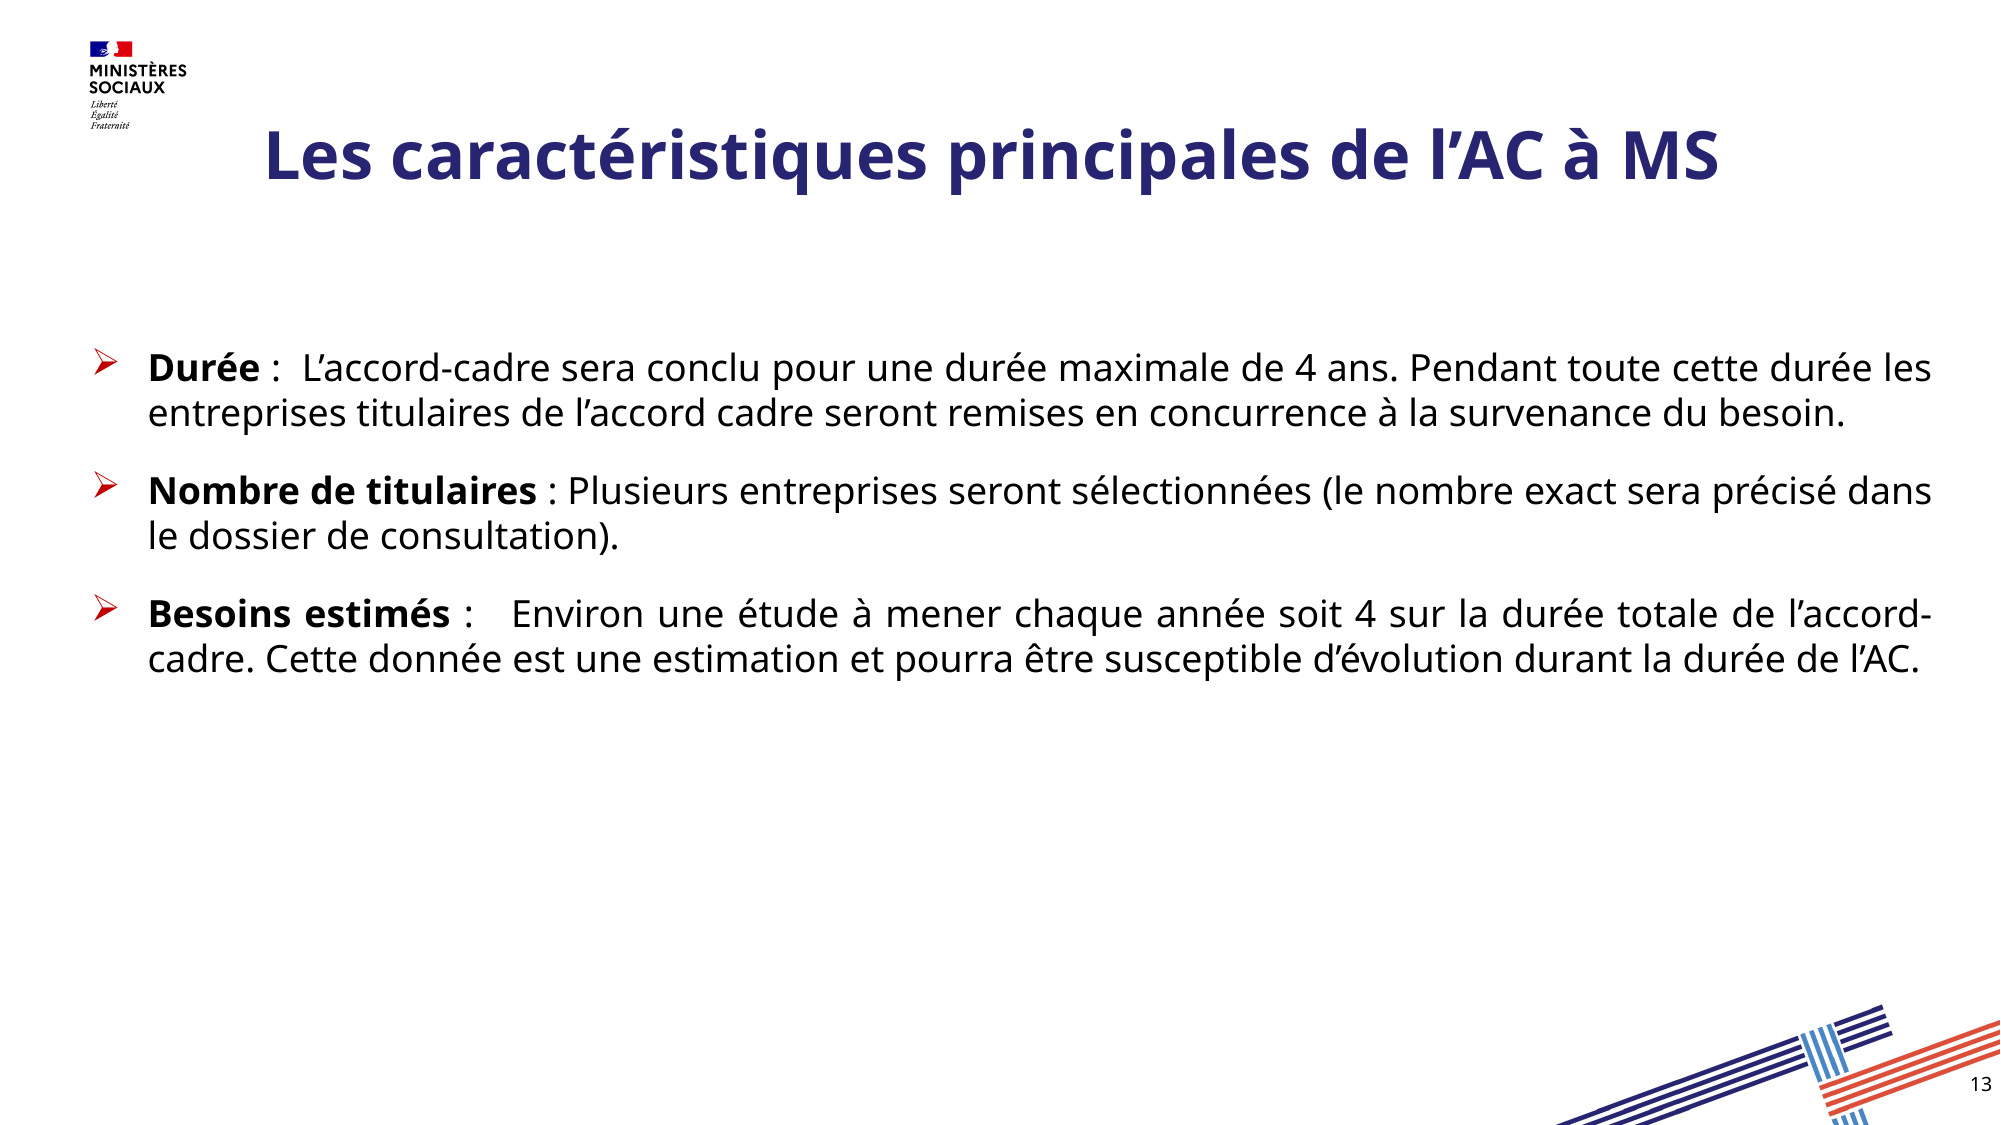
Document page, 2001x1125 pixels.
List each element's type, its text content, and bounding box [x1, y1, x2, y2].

slide_number 13 [1618, 1046, 1993, 1125]
text_box Durée : L’accord-cadre sera conclu pour une durée maximale de 4 ans. Pendant toute cette durée les entreprises titulaires de l’accord cadre seront remises en concurrence à la survenance du besoin. Nombre de titulaires : Plusieurs entreprises seront sélectionnées (le nombre exact sera précisé dans le dossier de consultation). Besoins estimés : Environ une étude à mener chaque année soit 4 sur la durée totale de l’accord-cadre. Cette donnée est une estimation et pourra être susceptible d’évolution durant la durée de l’AC. [91, 343, 1934, 691]
picture [75, 26, 201, 99]
picture [1550, 943, 2000, 1125]
title Les caractéristiques principales de l’AC à MS [70, 99, 1914, 218]
